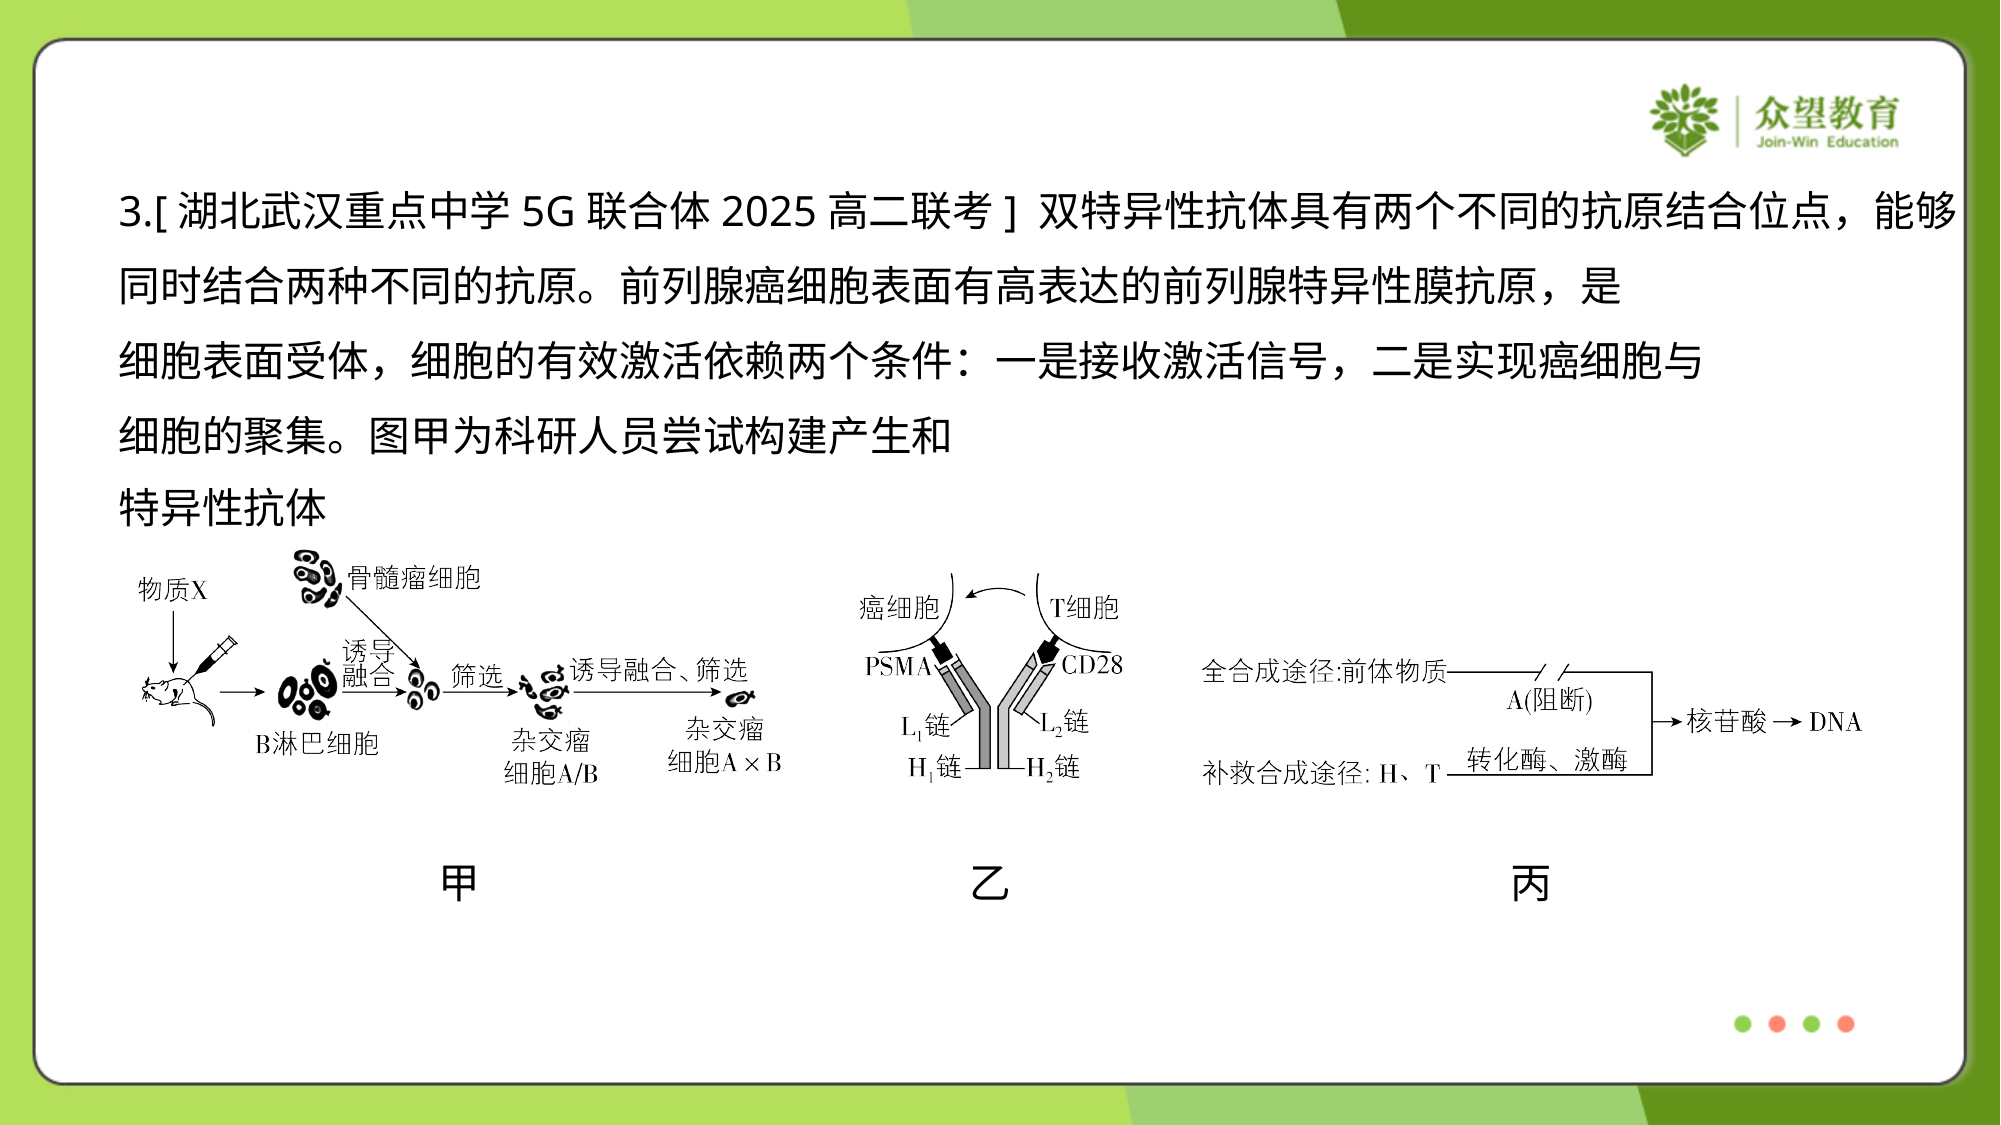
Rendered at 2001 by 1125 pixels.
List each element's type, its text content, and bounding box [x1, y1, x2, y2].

text_box 丙 [1505, 831, 1557, 965]
text_box 乙 [965, 831, 1017, 965]
picture [0, 0, 2000, 1125]
text_box 甲 [433, 831, 485, 965]
